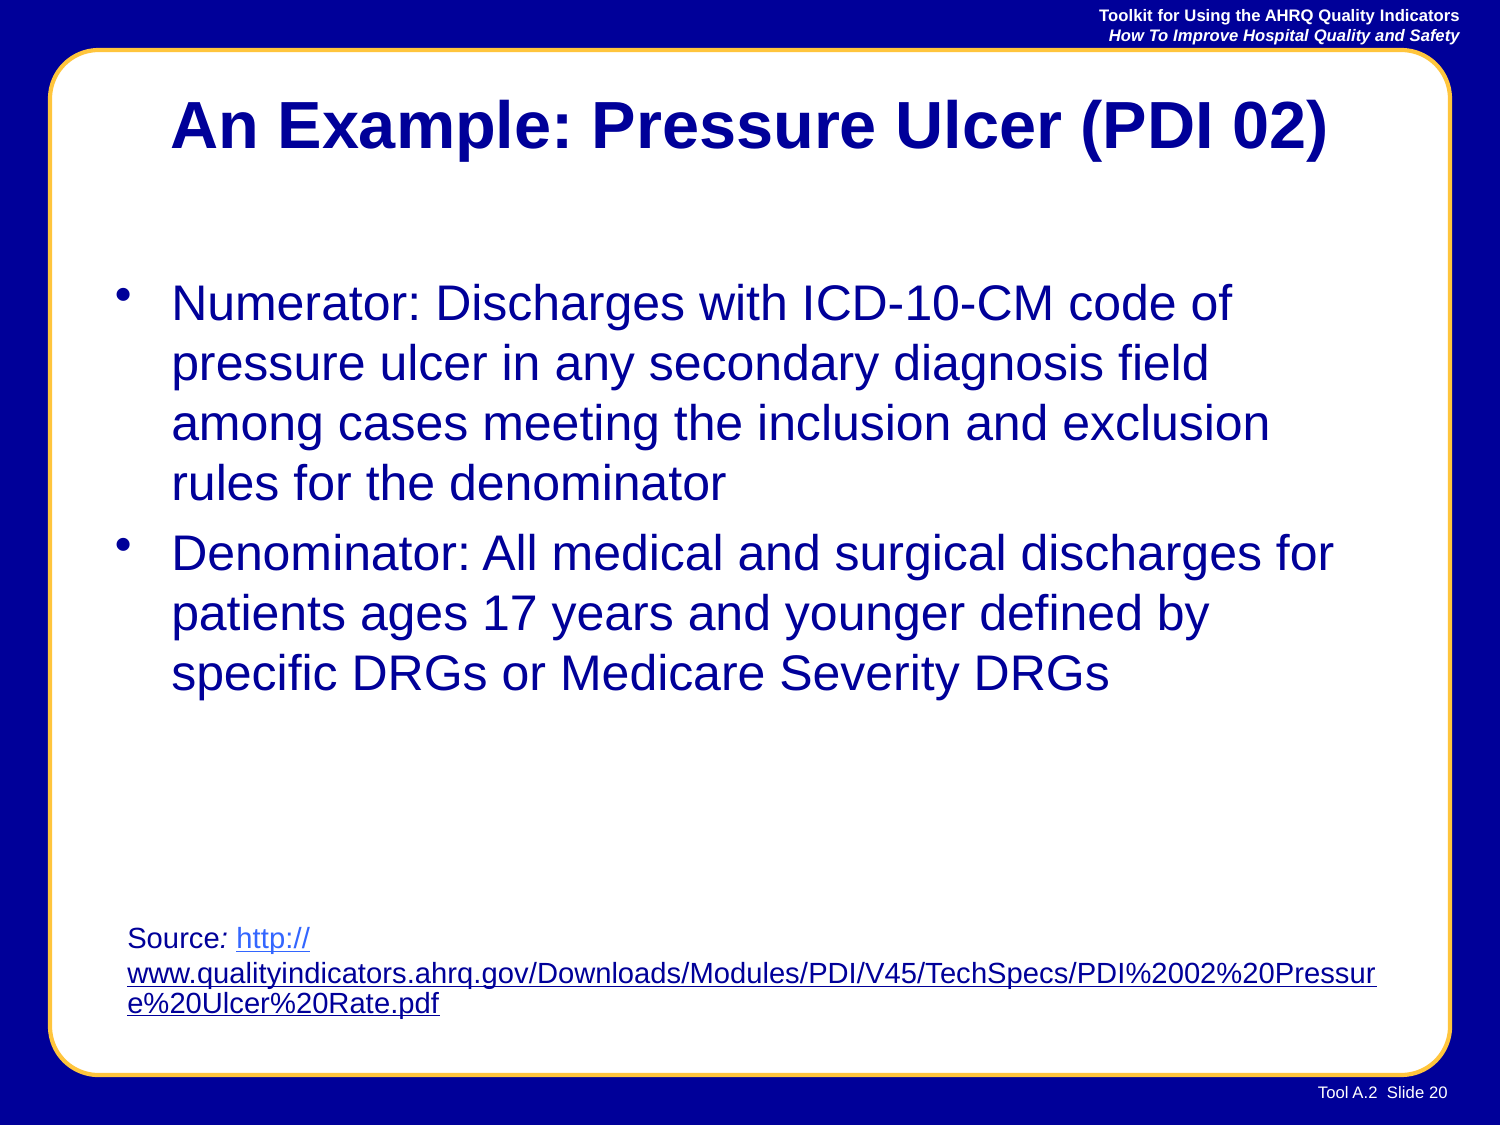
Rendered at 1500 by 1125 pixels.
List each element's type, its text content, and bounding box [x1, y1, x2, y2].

title An Example: Pressure Ulcer (PDI 02) [112, 75, 1388, 200]
text_box Source: http://www.qualityindicators.ahrq.gov/Downloads/Modules/PDI/V45/TechSpecs/PDI%2002%20Pressure%20Ulcer%20Rate.pdf [112, 912, 1400, 1033]
list Numerator: Discharges with ICD-10-CM code of pressure ulcer in any secondary diagnosis field among cases meeting the inclusion and exclusion rules for the denominator Denominator: All medical and surgical discharges for patients ages 17 years and younger defined by specific DRGs or Medicare Severity DRGs [99, 263, 1375, 977]
